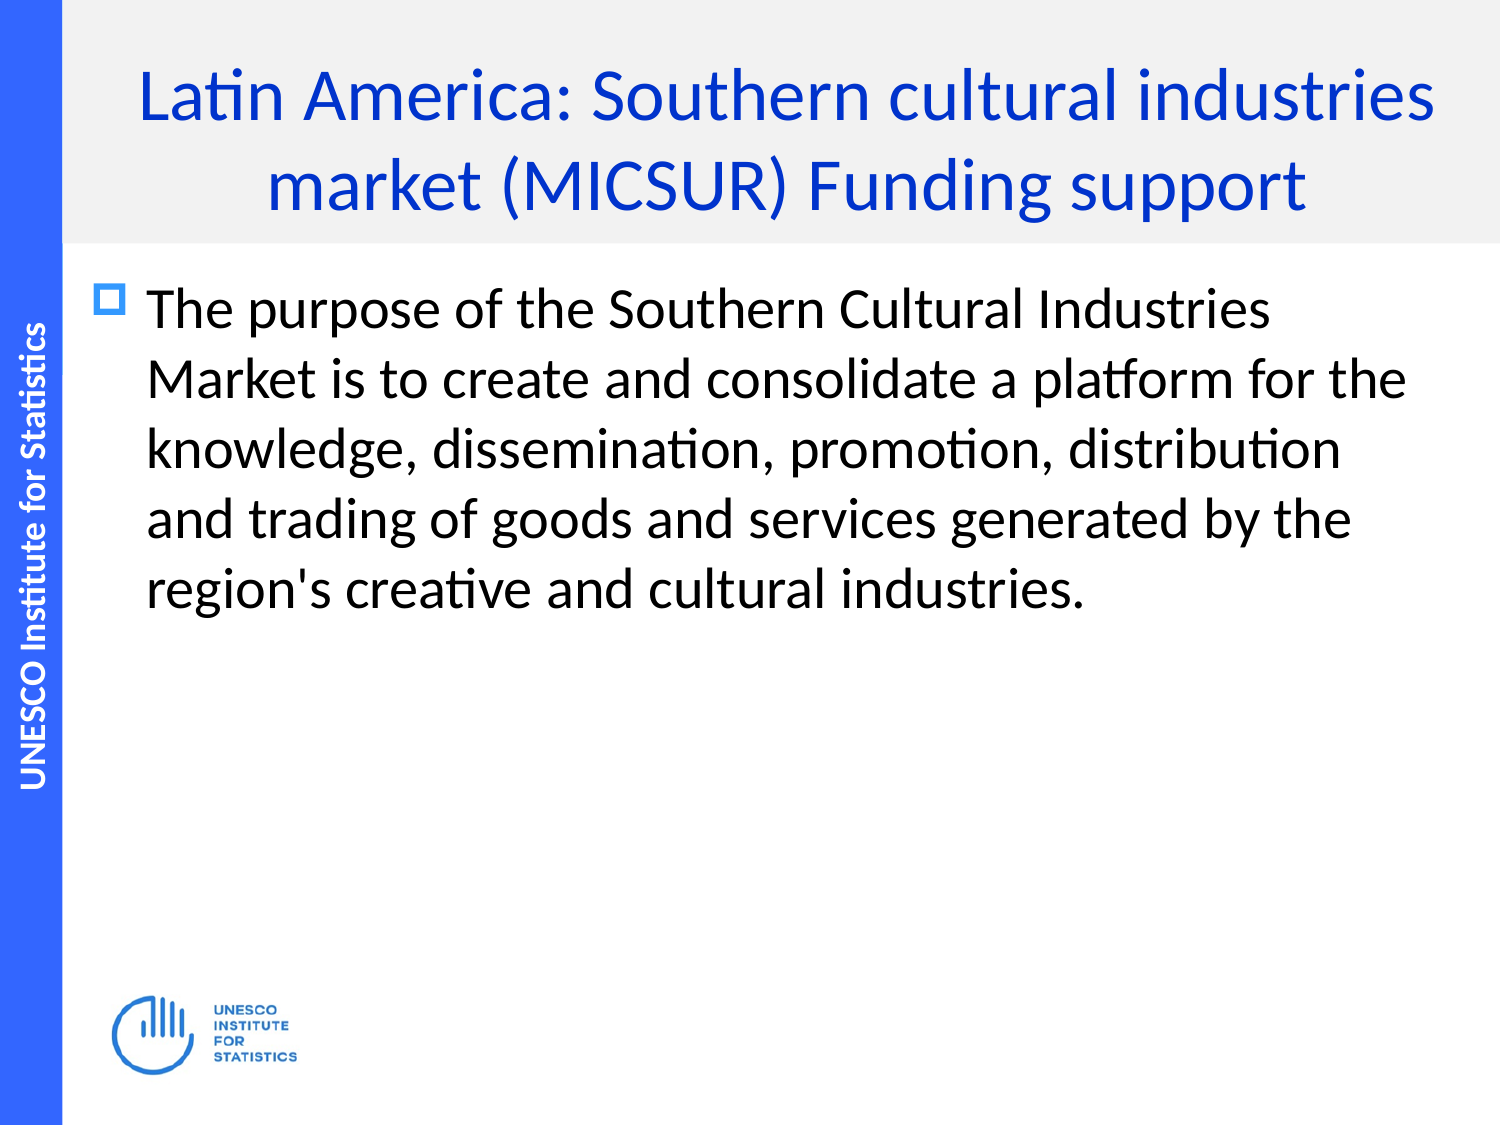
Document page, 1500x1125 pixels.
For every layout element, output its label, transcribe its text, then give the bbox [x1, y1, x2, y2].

picture [70, 964, 338, 1106]
list The purpose of the Southern Cultural Industries Market is to create and consolidate a platform for the knowledge, dissemination, promotion, distribution and trading of goods and services generated by the region's creative and cultural industries. [75, 262, 1425, 1006]
title Latin America: Southern cultural industries market (MICSUR) Funding support [75, 45, 1500, 233]
